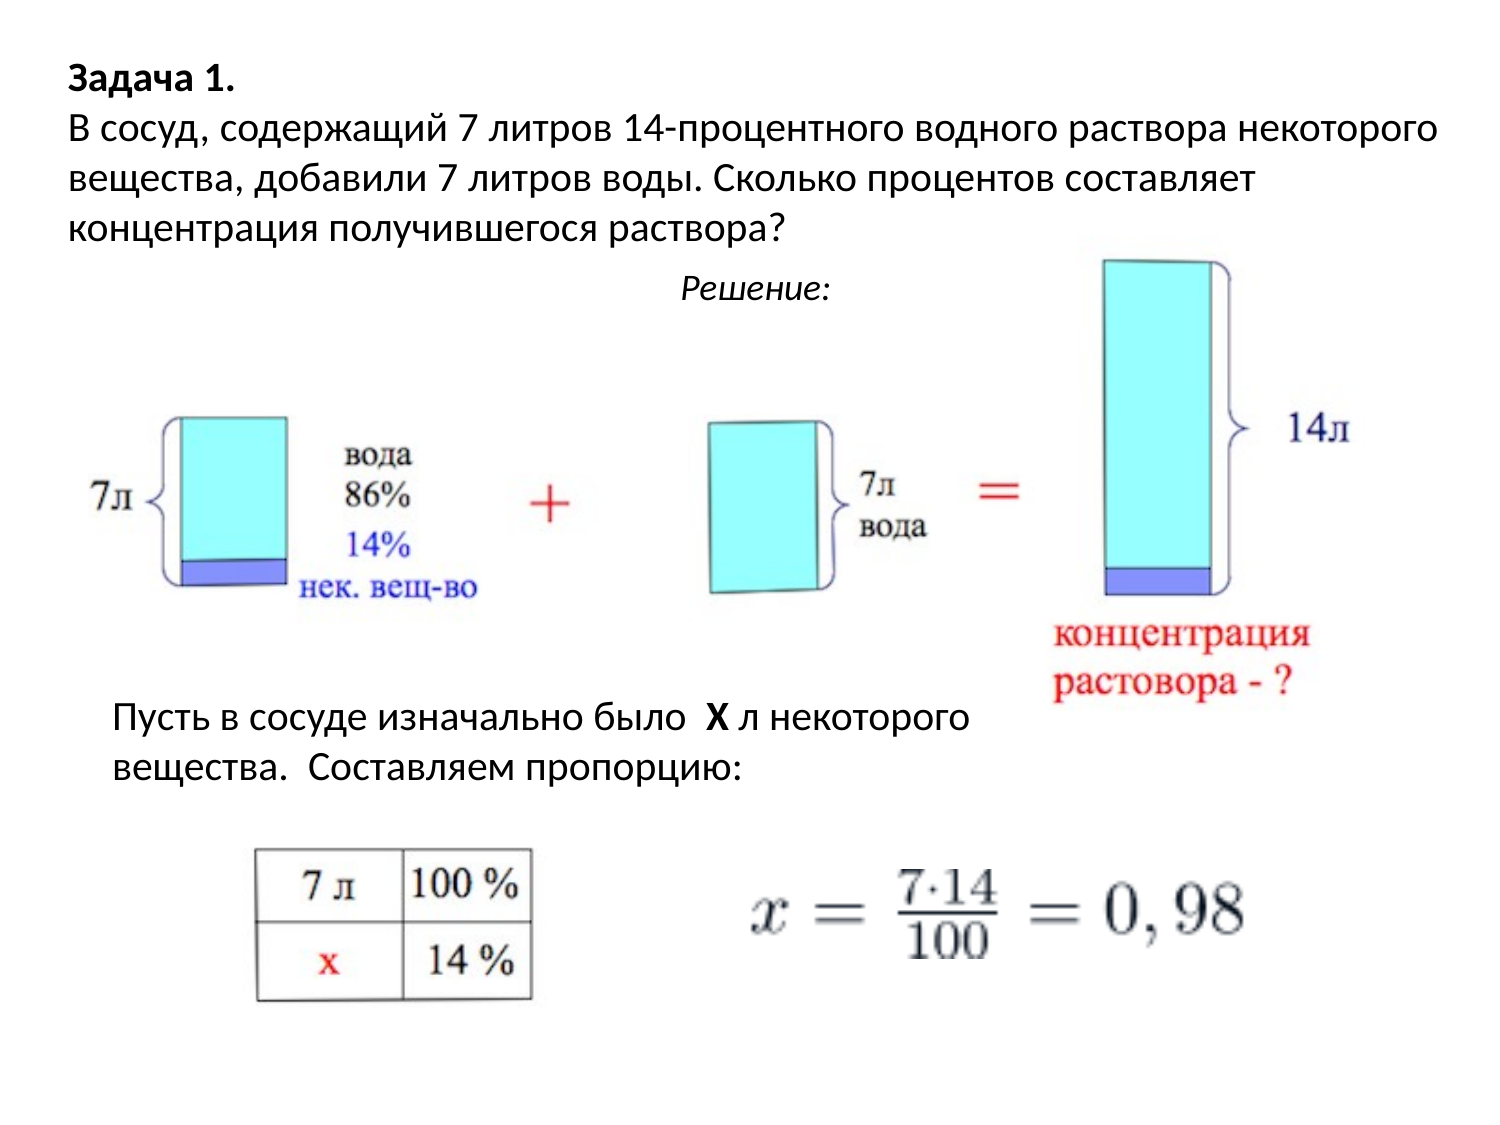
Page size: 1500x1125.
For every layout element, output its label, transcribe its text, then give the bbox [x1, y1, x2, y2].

text_box Задача 1. В сосуд, содержащий 7 литров 14-процентного водного раствора некоторого вещества, добавили 7 литров воды. Сколько процентов составляет концентрация получившегося раствора? Решение: [53, 42, 1459, 315]
picture [241, 833, 550, 1014]
picture [88, 207, 1365, 717]
picture [749, 869, 1247, 960]
text_box Пусть в сосуде изначально было X л некоторого вещества. Составляем пропорцию: [112, 726, 1052, 811]
